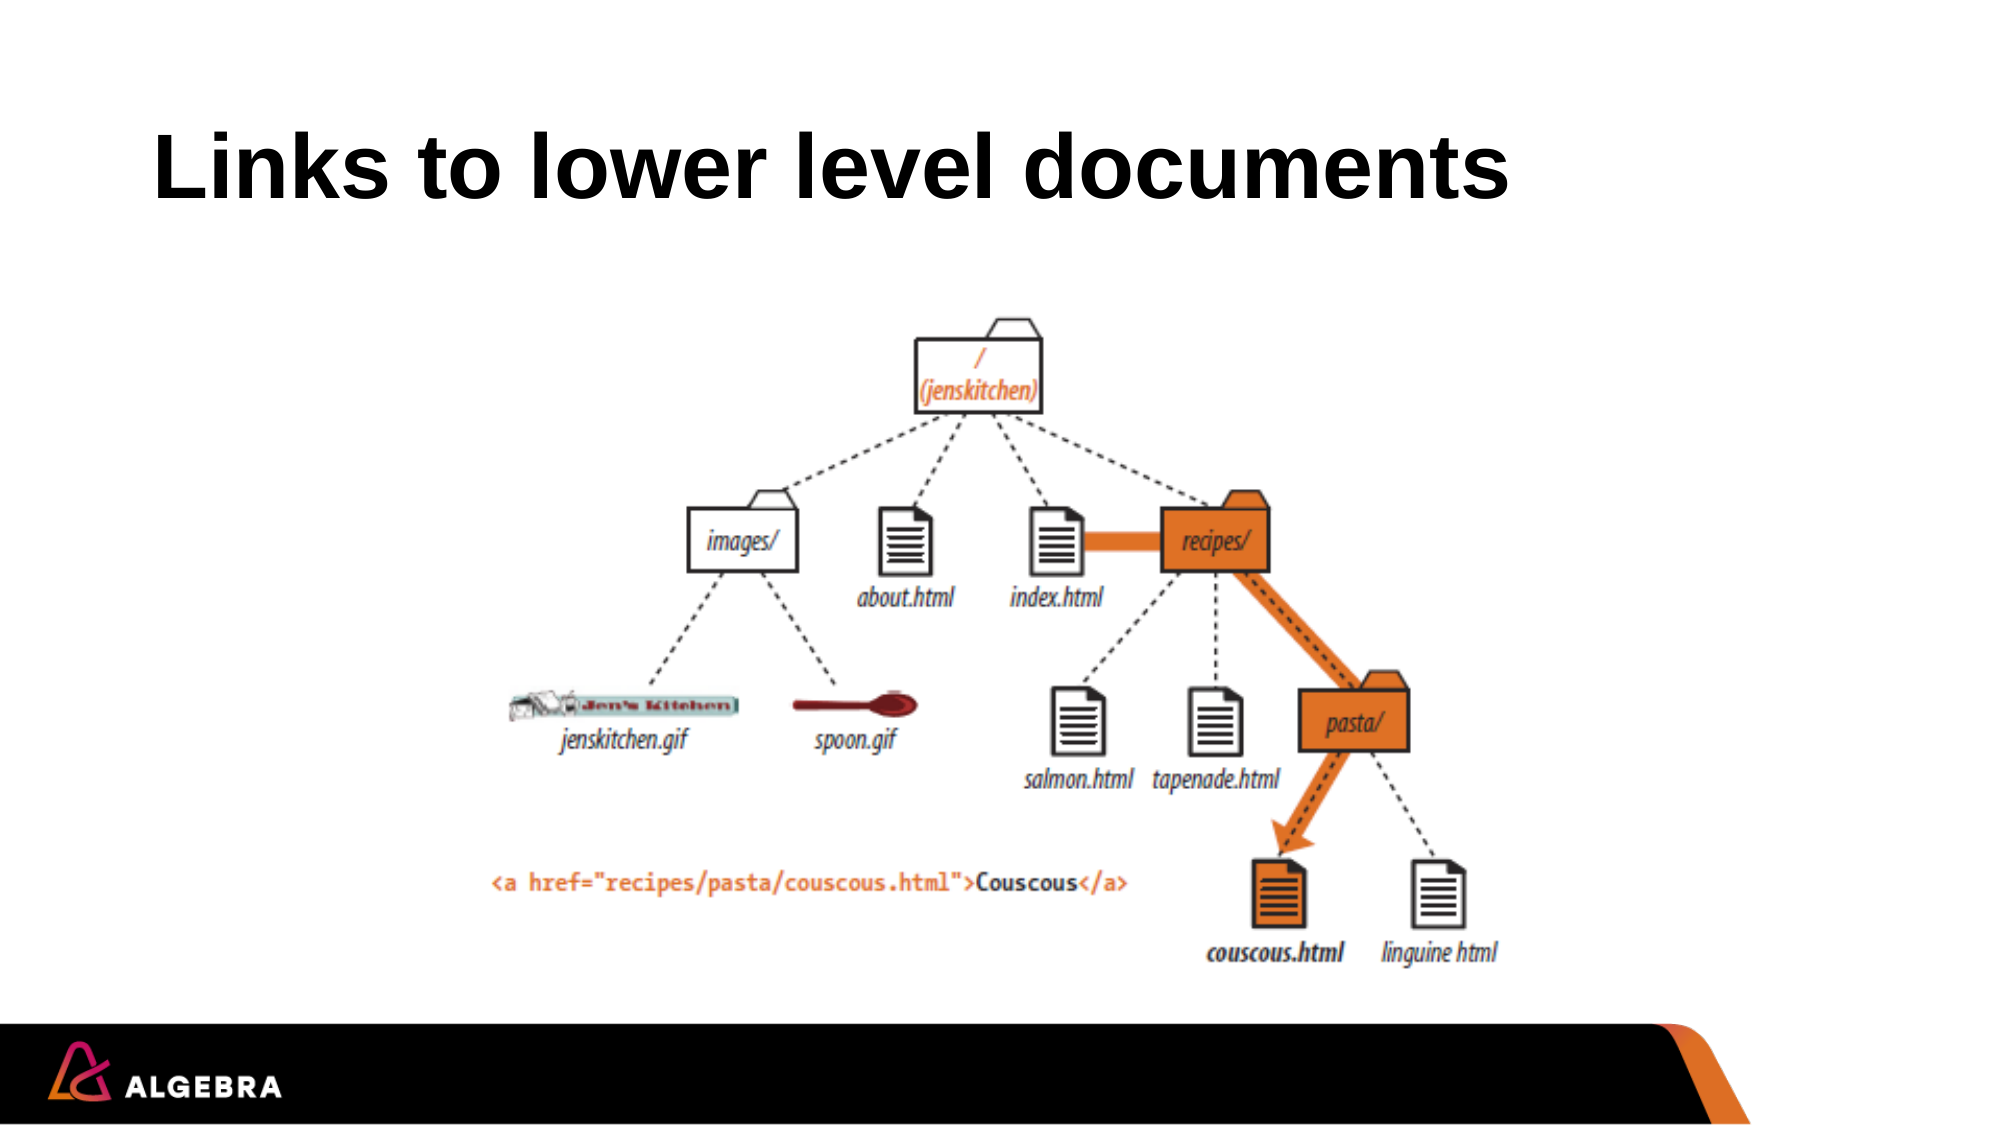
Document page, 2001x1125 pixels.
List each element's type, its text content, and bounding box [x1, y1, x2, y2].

title Links to lower level documents [137, 59, 1863, 278]
picture [491, 298, 1509, 977]
picture [0, 1023, 1958, 1125]
